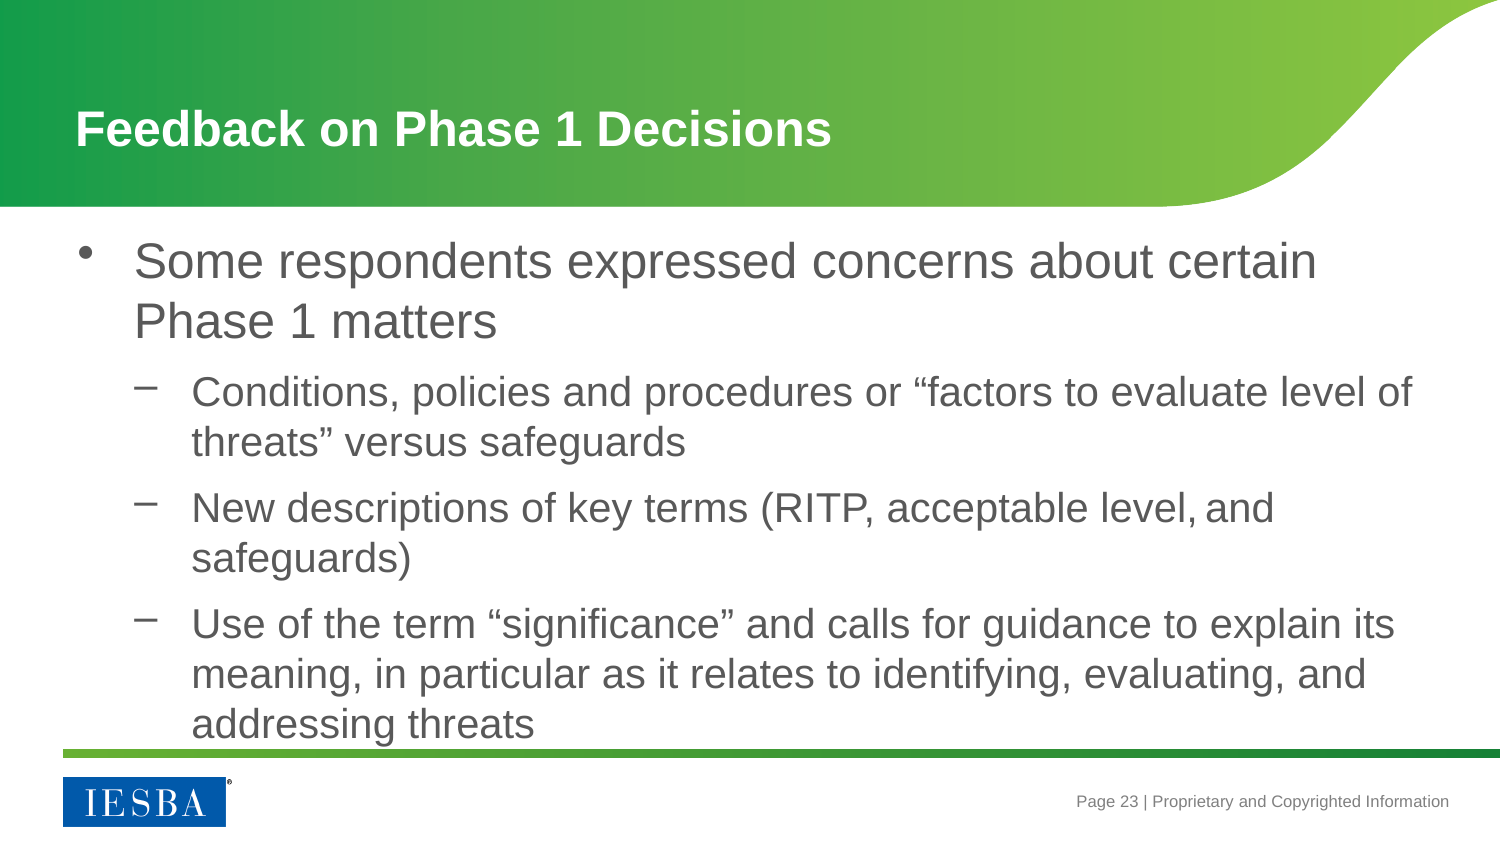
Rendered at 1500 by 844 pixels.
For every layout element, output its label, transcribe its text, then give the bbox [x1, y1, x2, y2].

title Feedback on Phase 1 Decisions [75, 94, 1350, 160]
picture [0, 0, 1500, 207]
picture [63, 777, 232, 827]
list Some respondents expressed concerns about certain Phase 1 matters Conditions, policies and procedures or “factors to evaluate level of threats” versus safeguards New descriptions of key terms (RITP, acceptable level, and safeguards) Use of the term “significance” and calls for guidance to explain its meaning, in particular as it relates to identifying, evaluating, and addressing threats [62, 220, 1475, 724]
